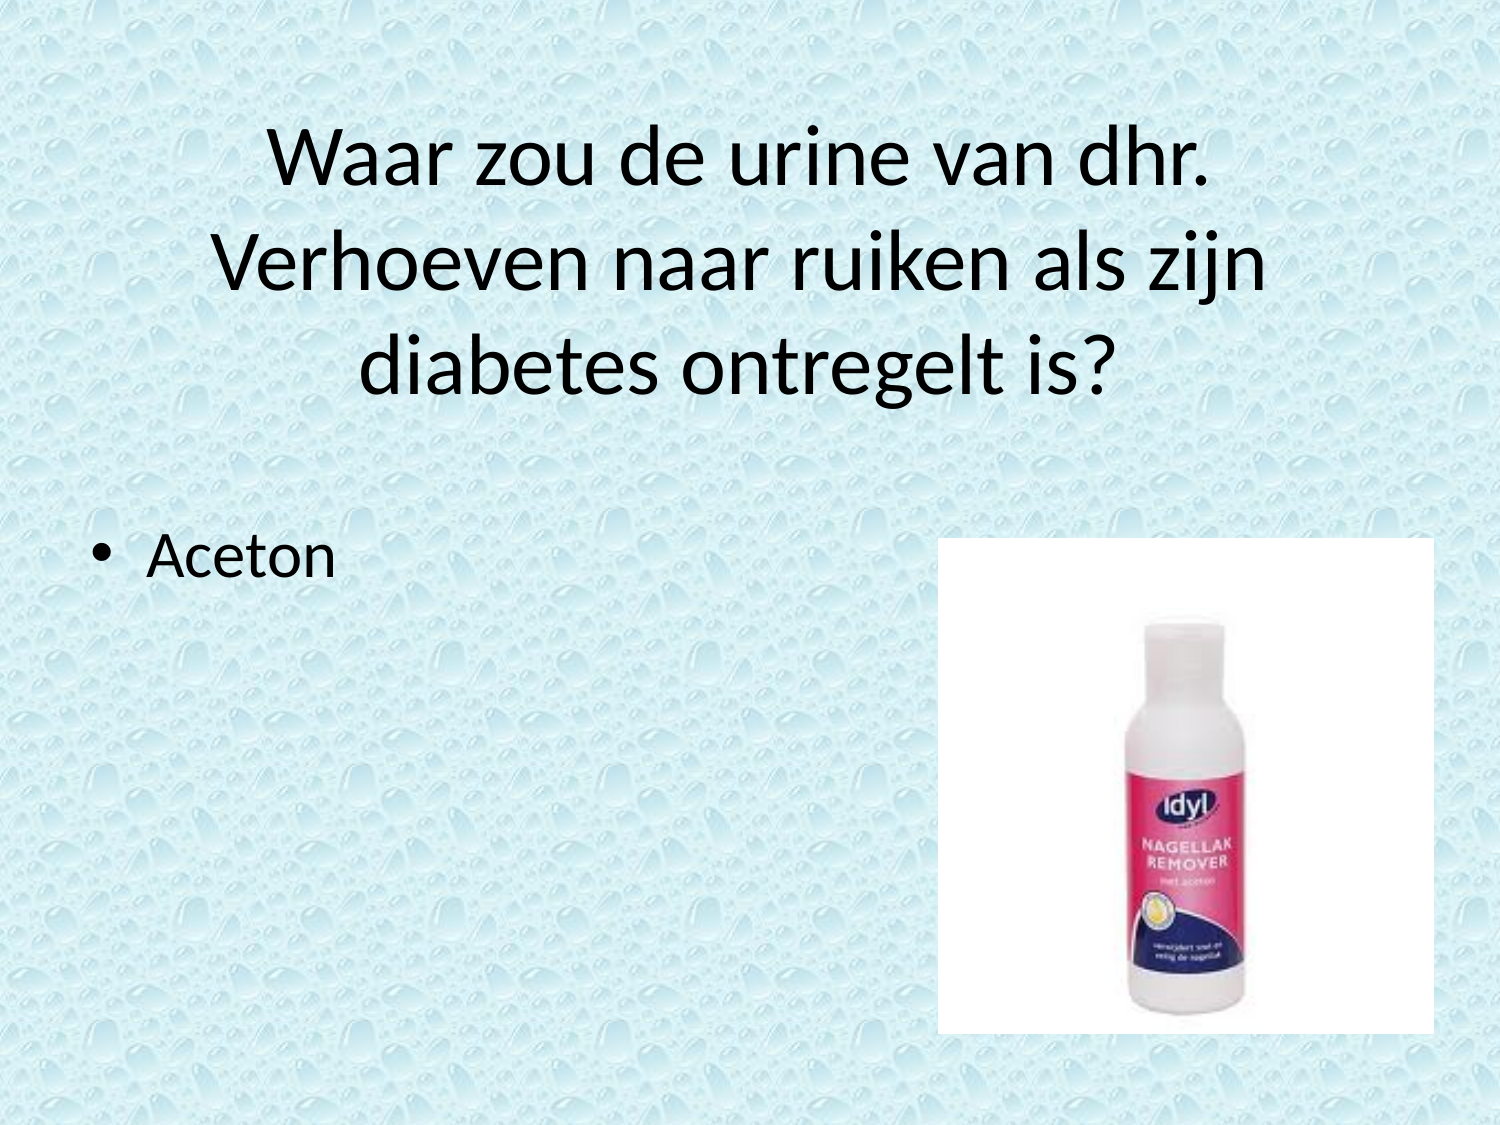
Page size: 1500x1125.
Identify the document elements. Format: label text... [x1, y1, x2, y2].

picture [938, 538, 1434, 1034]
list Aceton [75, 503, 1425, 1005]
title Waar zou de urine van dhr. Verhoeven naar ruiken als zijn diabetes ontregelt is? [64, 90, 1415, 421]
